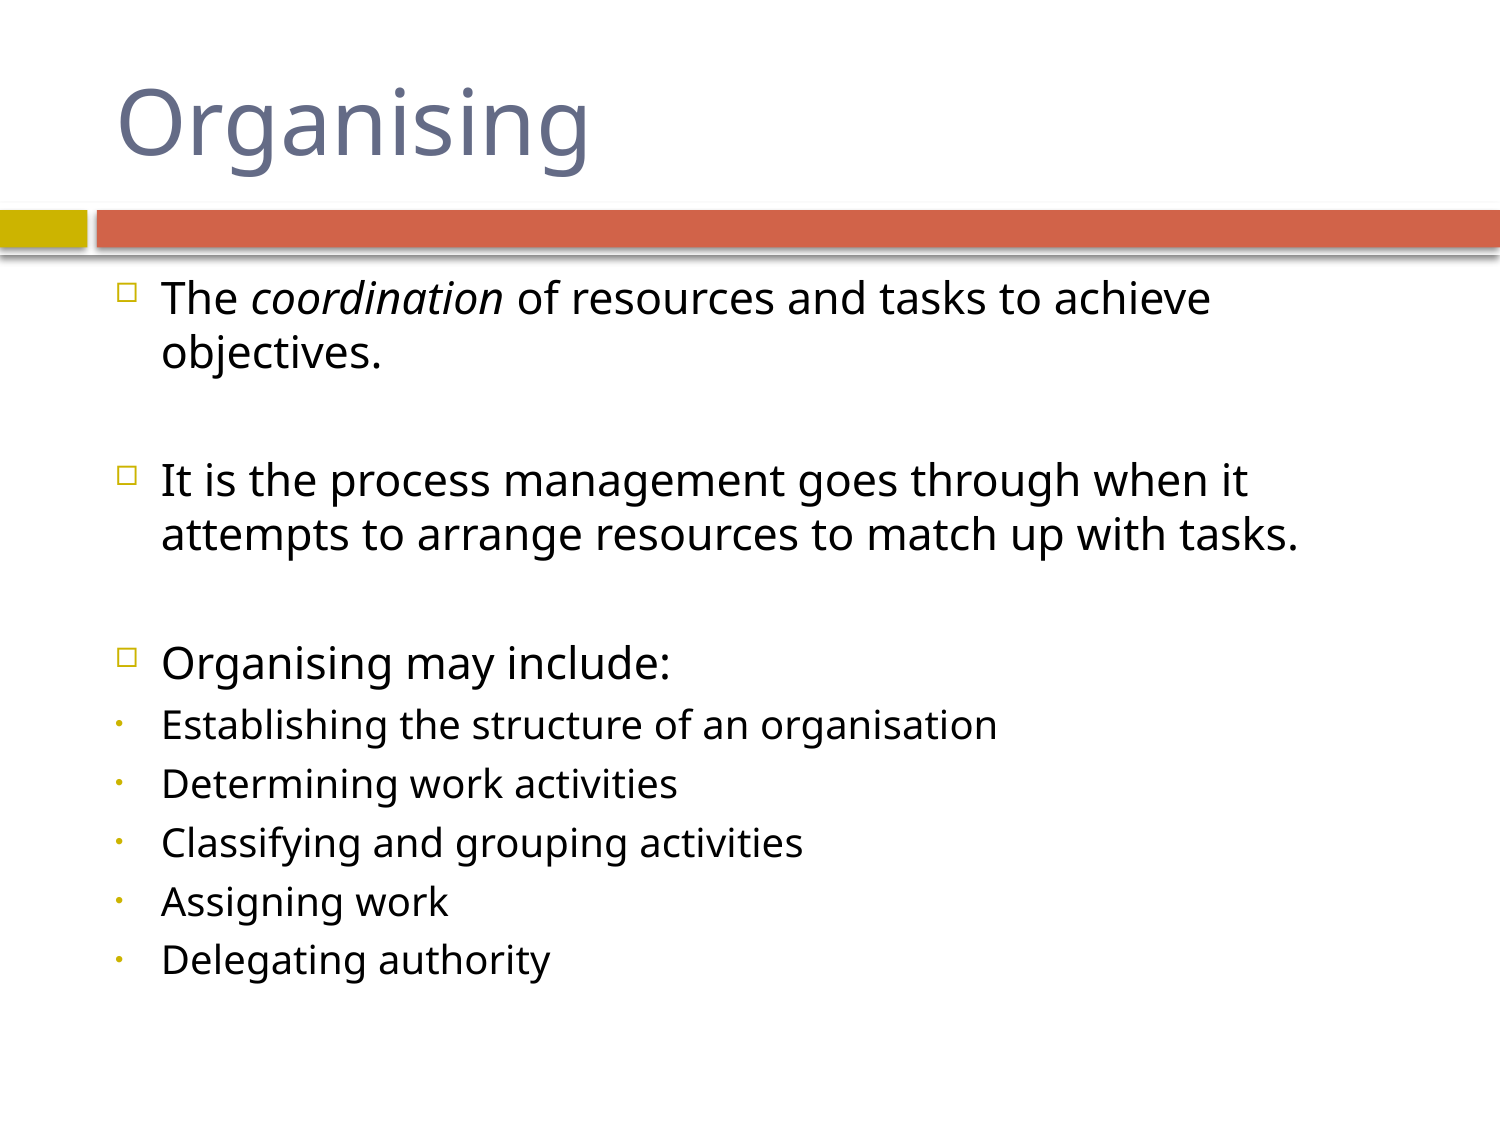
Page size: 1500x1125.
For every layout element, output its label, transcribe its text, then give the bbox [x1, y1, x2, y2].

title Organising [100, 37, 1438, 200]
list The coordination of resources and tasks to achieve objectives. It is the process management goes through when it attempts to arrange resources to match up with tasks. Organising may include: Establishing the structure of an organisation Determining work activities Classifying and grouping activities Assigning work Delegating authority [100, 262, 1438, 1000]
